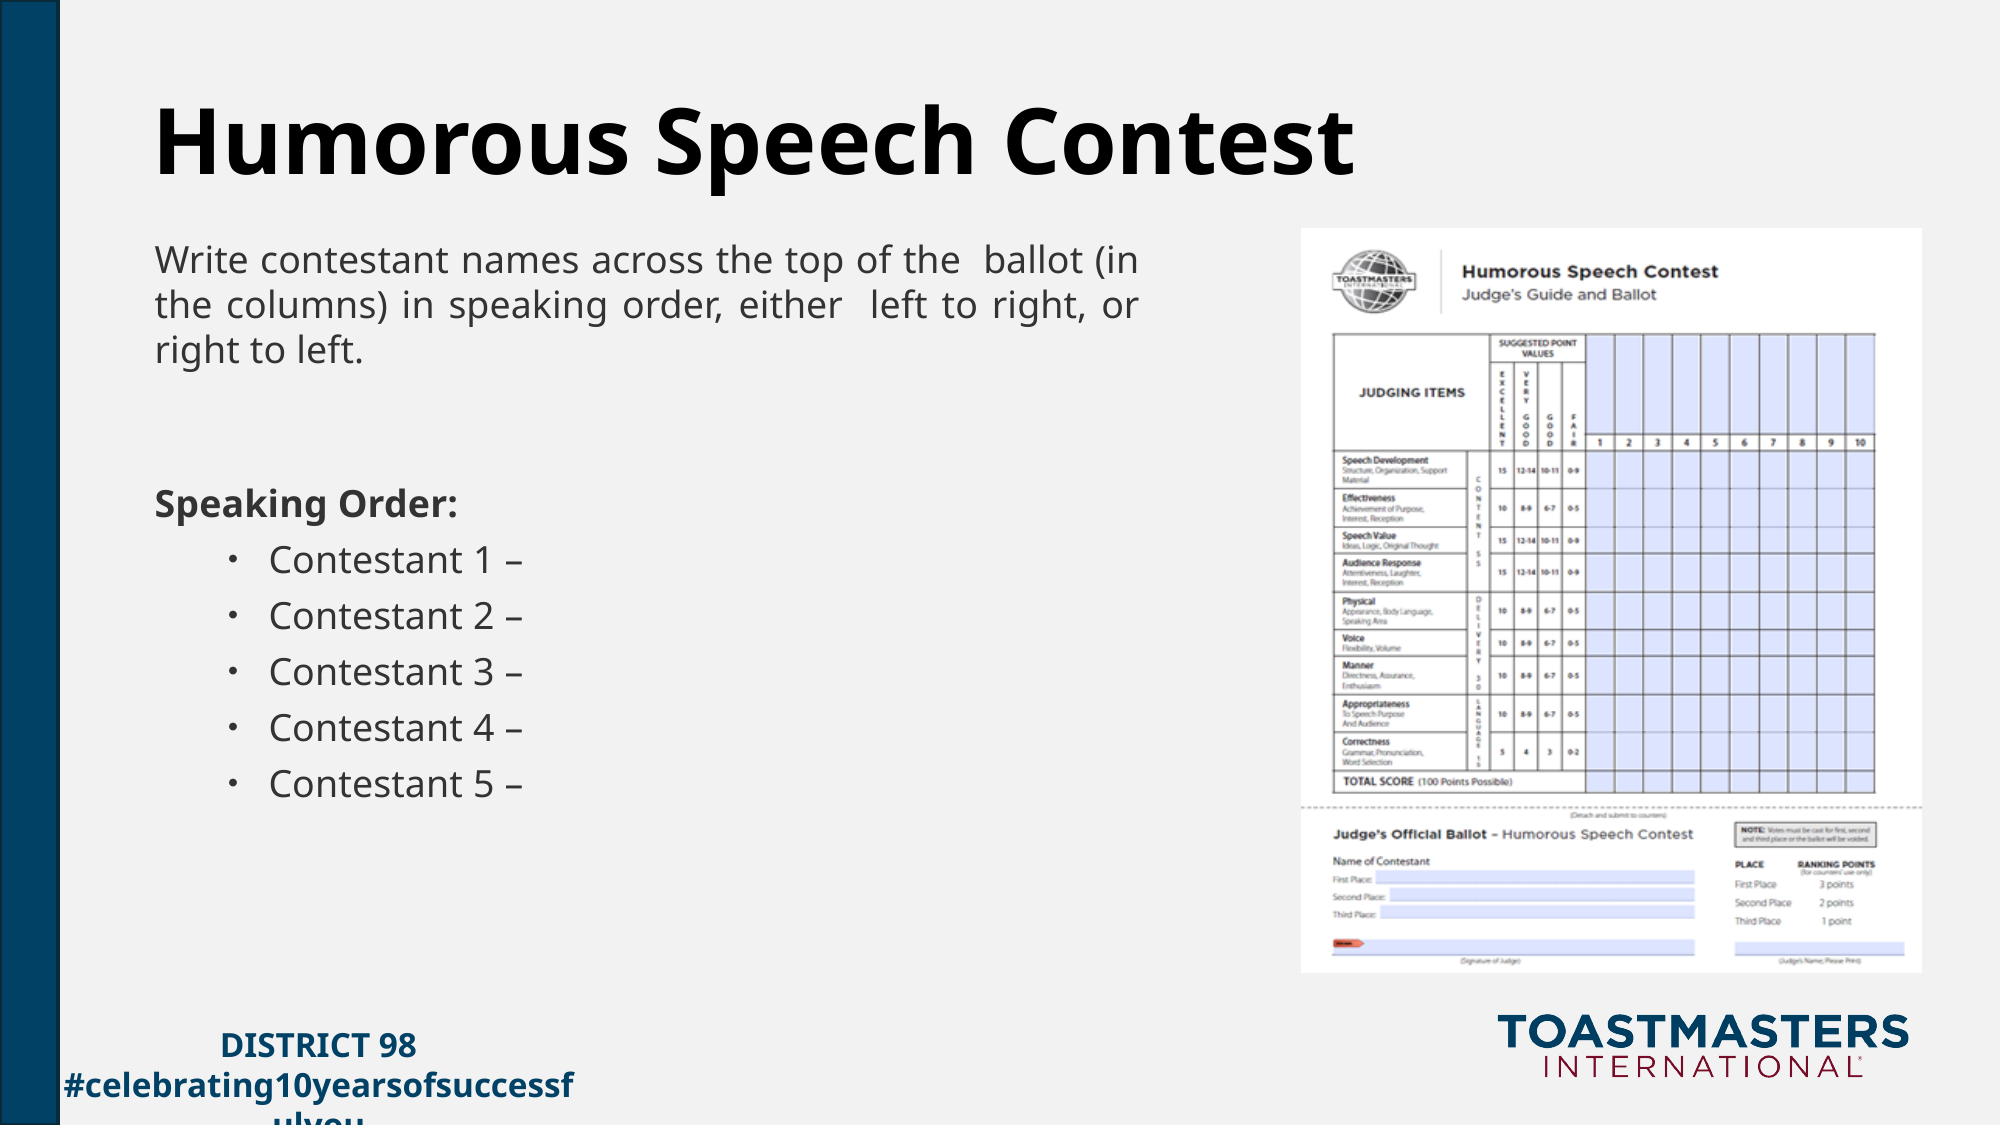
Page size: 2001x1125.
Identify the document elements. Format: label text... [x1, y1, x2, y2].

title Humorous Speech Contest [137, 59, 1944, 229]
list Write contestant names across the top of the ballot (in the columns) in speaking order, either left to right, or right to left. Speaking Order: Contestant 1 – Contestant 2 – Contestant 3 – Contestant 4 – Contestant 5 – [137, 229, 1156, 919]
text_box [0, 0, 60, 1125]
picture [1300, 228, 2000, 1125]
text_box DISTRICT 98 #celebrating10yearsofsuccessfulyou [39, 1017, 598, 1125]
